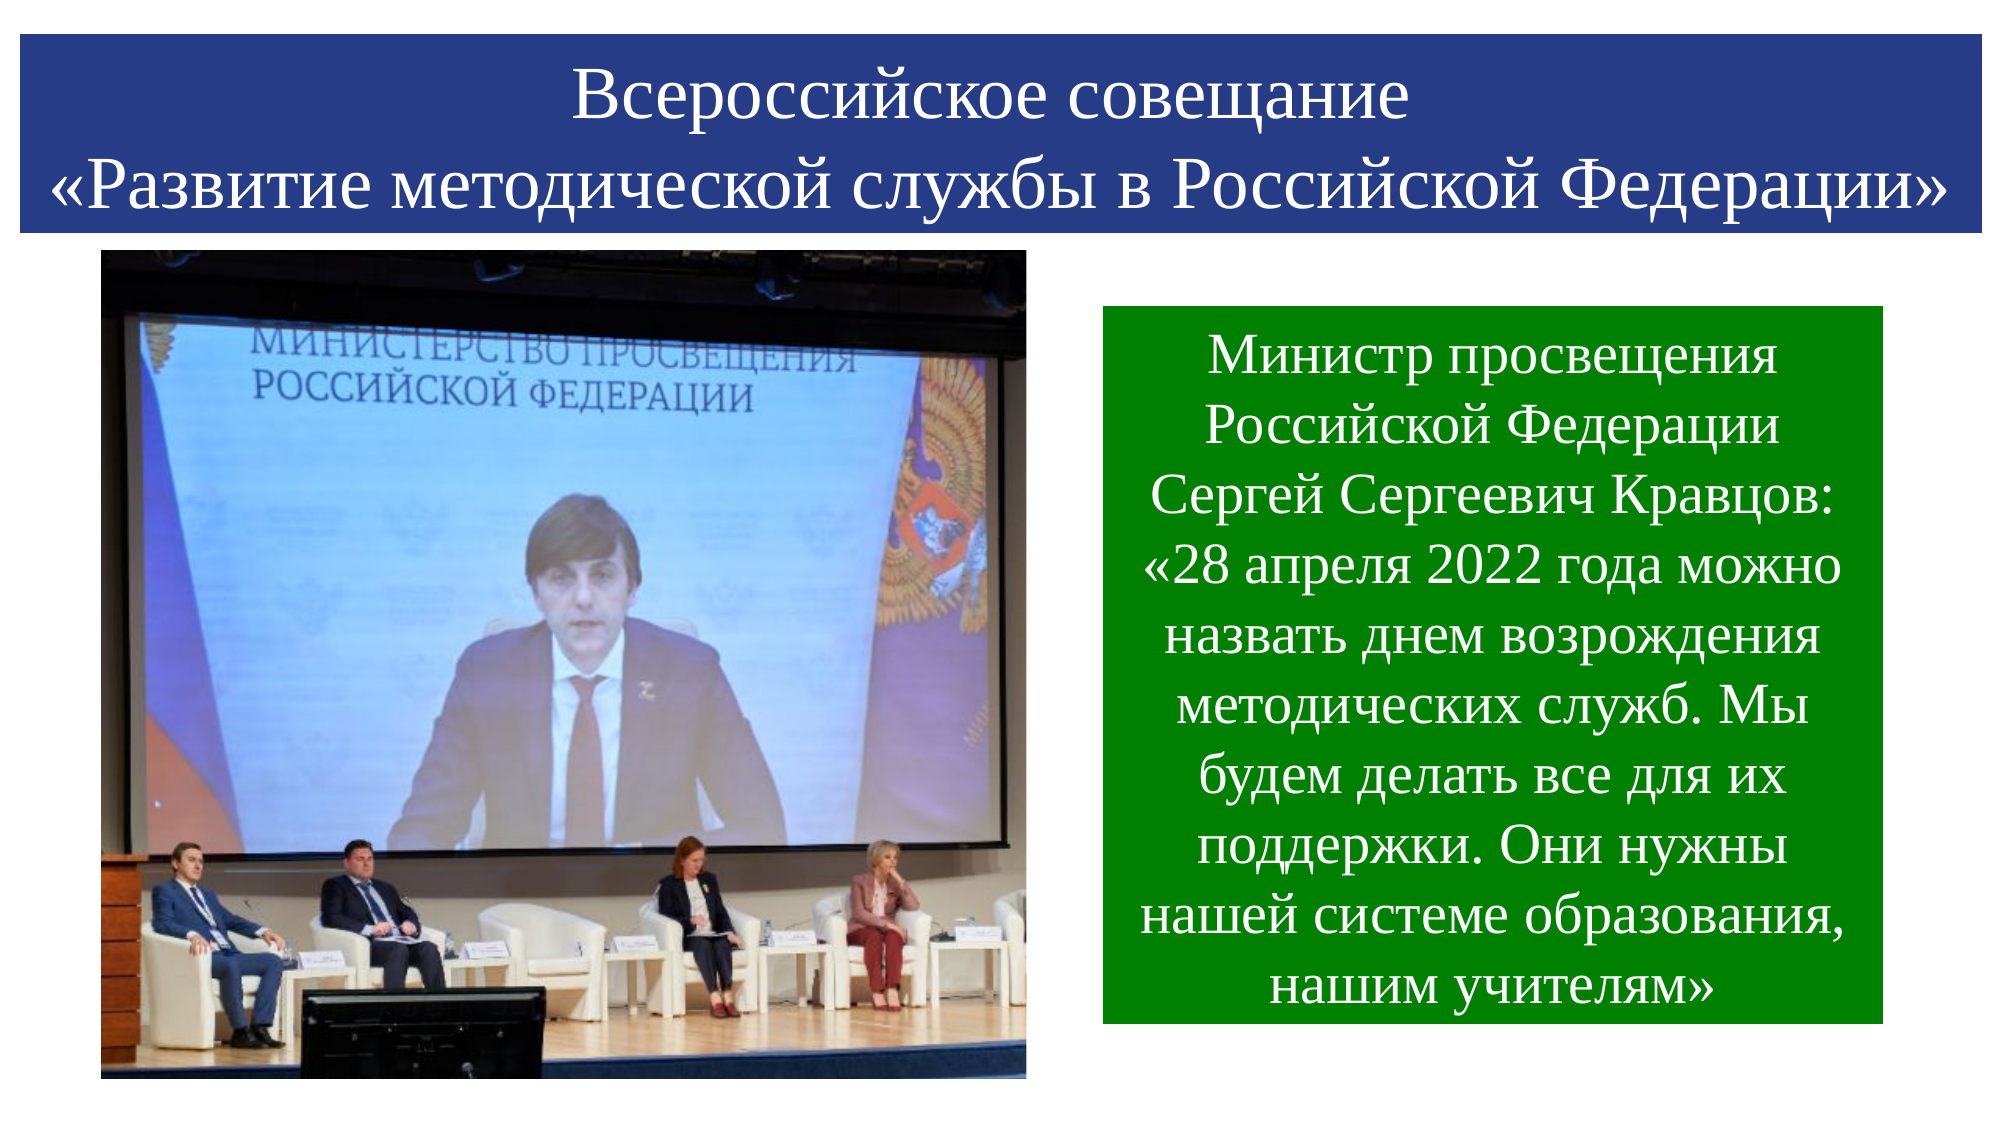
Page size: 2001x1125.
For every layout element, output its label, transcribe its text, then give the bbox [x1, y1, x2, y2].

picture [100, 250, 1027, 1080]
text_box Всероссийское совещание «Развитие методической службы в Российской Федерации» [21, 34, 1981, 232]
text_box Министр просвещения Российской Федерации Сергей Сергеевич Кравцов: «28 апреля 2022 года можно назвать днем возрождения методических служб. Мы будем делать все для их поддержки. Они нужны нашей системе образования, нашим учителям» [1103, 306, 1883, 1023]
